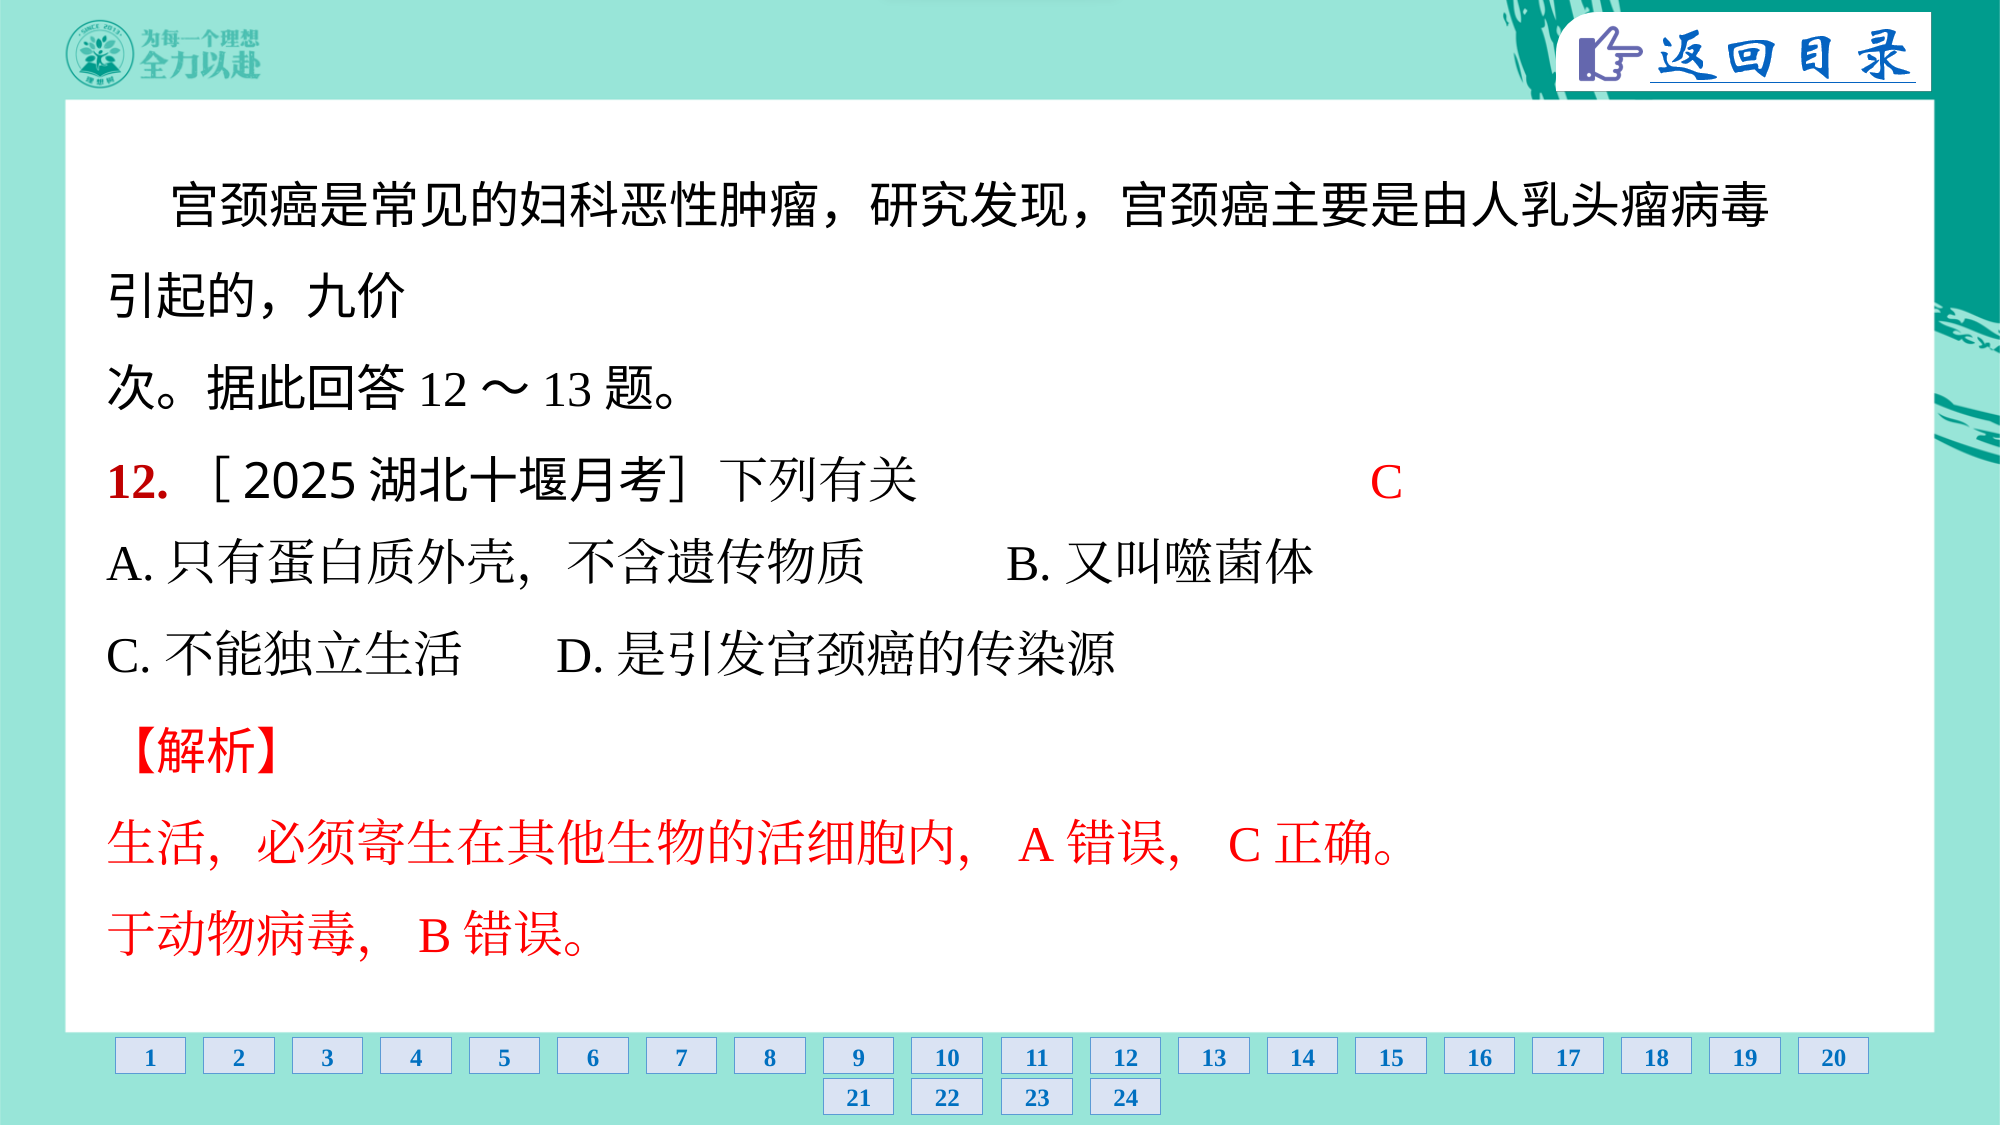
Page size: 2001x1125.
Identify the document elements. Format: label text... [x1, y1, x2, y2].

text_box C [1352, 420, 1422, 499]
text_box A.只有蛋白质外壳，不含遗传物质 B.又叫噬菌体 C.不能独立生活 D.是引发宫颈癌的传染源 [106, 499, 1895, 683]
picture [0, 0, 2000, 1125]
